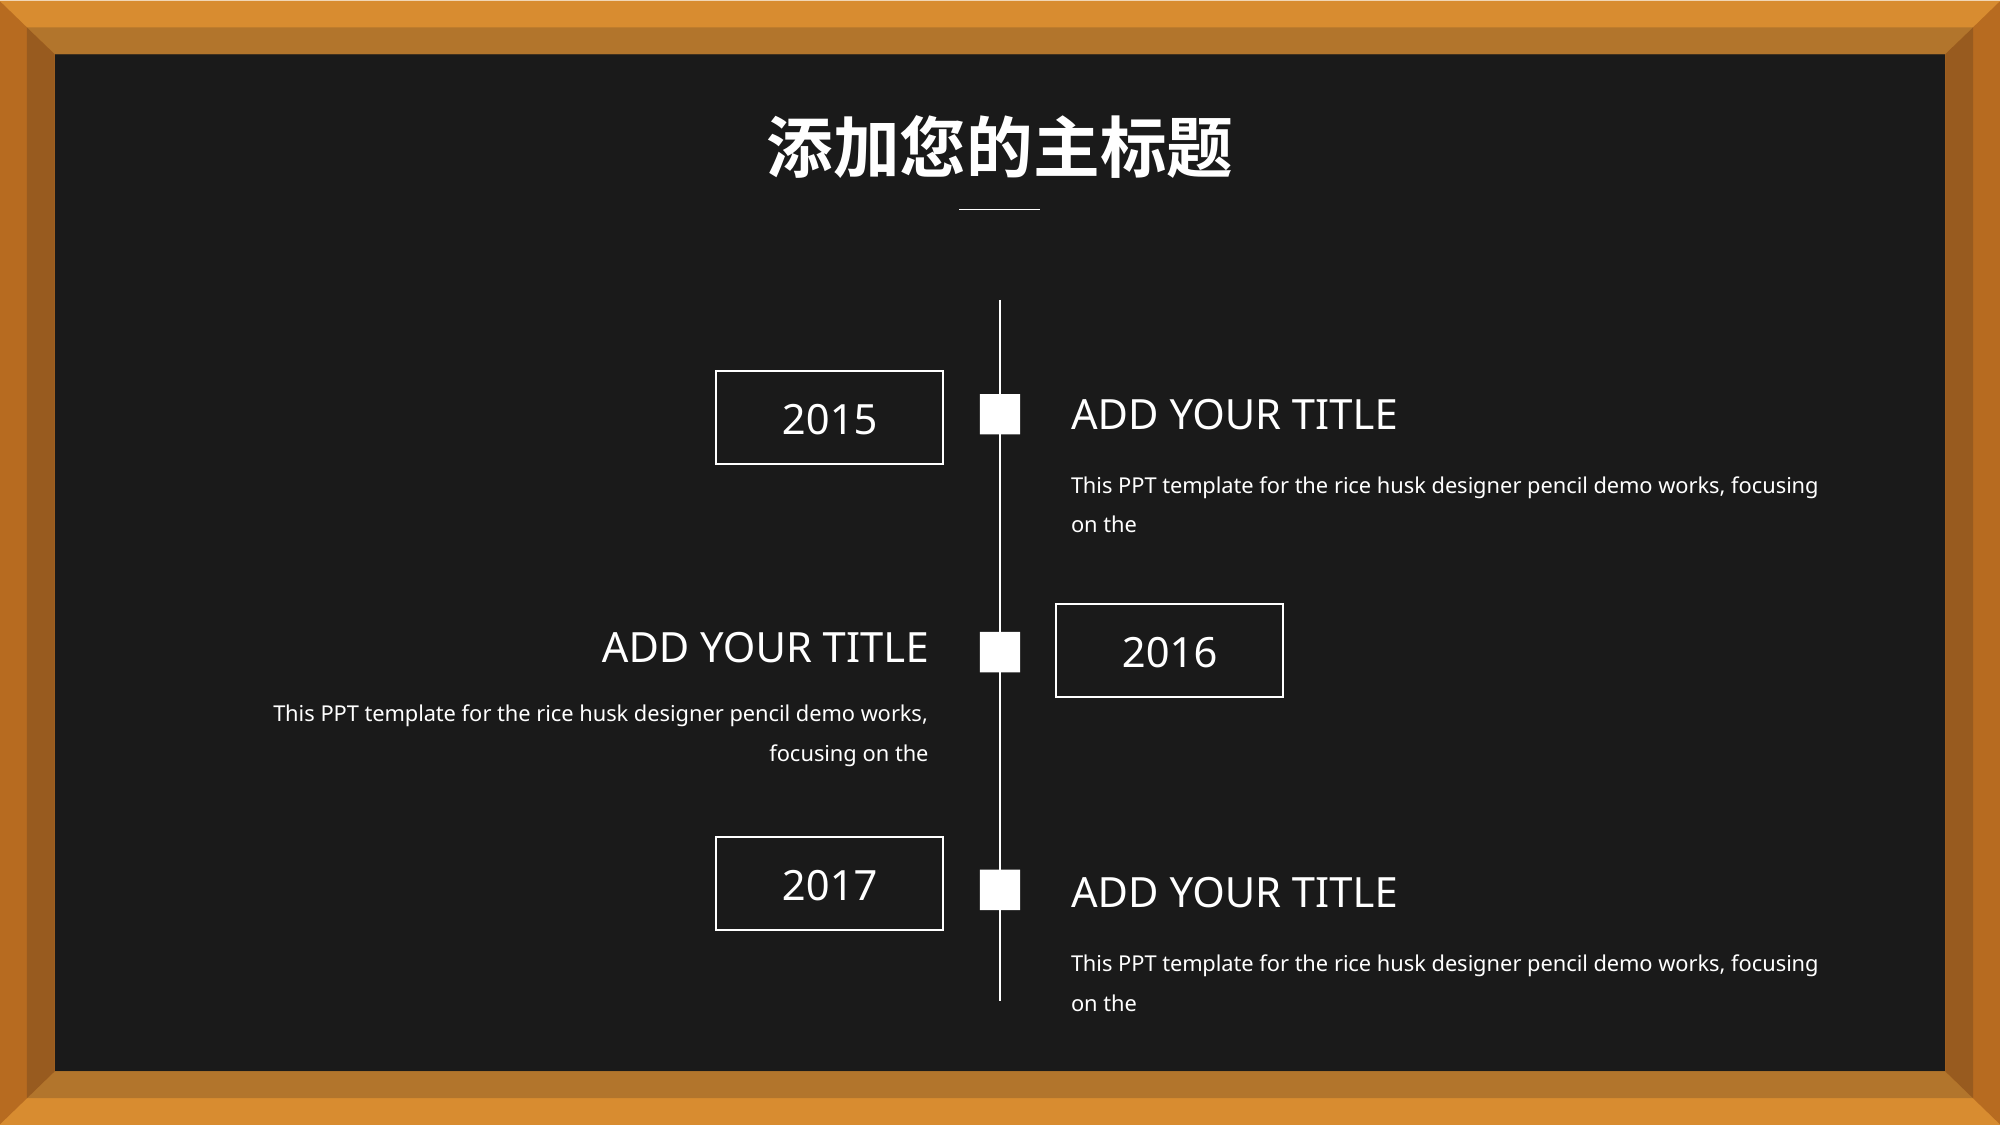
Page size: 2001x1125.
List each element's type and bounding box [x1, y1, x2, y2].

text_box [183, 613, 944, 775]
text_box [1056, 858, 1836, 1024]
picture [0, 0, 2000, 1125]
text_box [1056, 380, 1836, 546]
